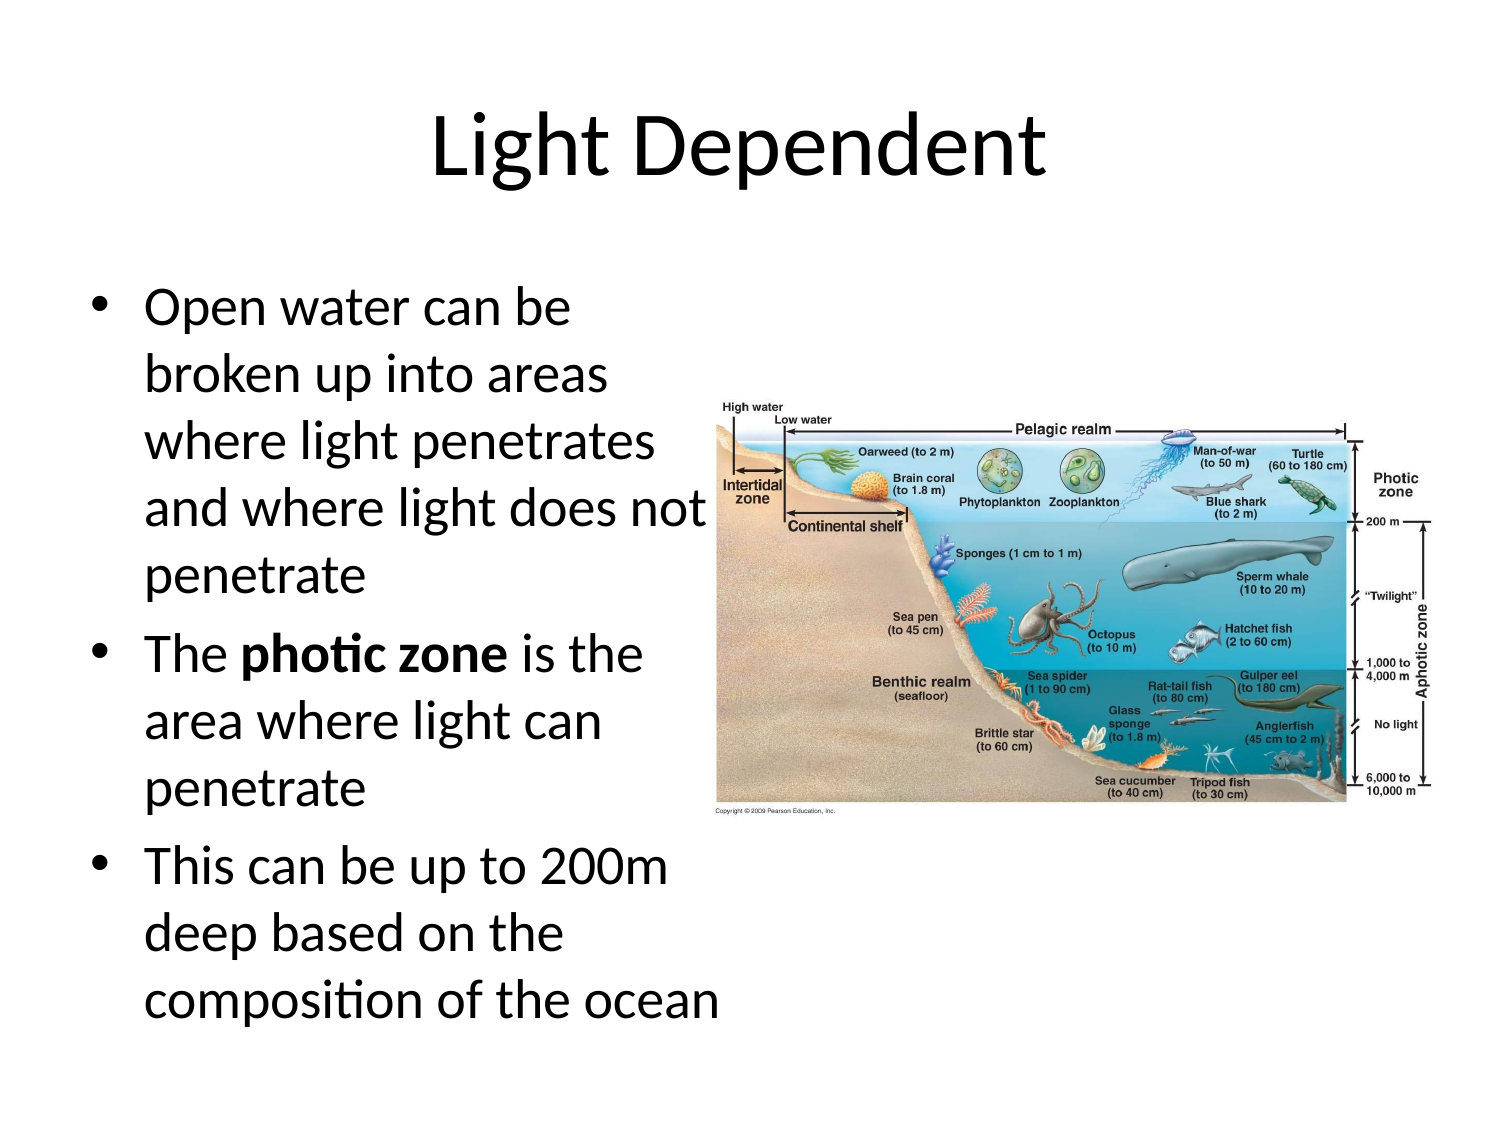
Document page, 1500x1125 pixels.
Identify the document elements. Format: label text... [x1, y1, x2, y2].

title Light Dependent [75, 45, 1425, 233]
picture [712, 399, 1436, 819]
list Open water can be broken up into areas where light penetrates and where light does not penetrate The photic zone is the area where light can penetrate This can be up to 200m deep based on the composition of the ocean [75, 262, 738, 1075]
